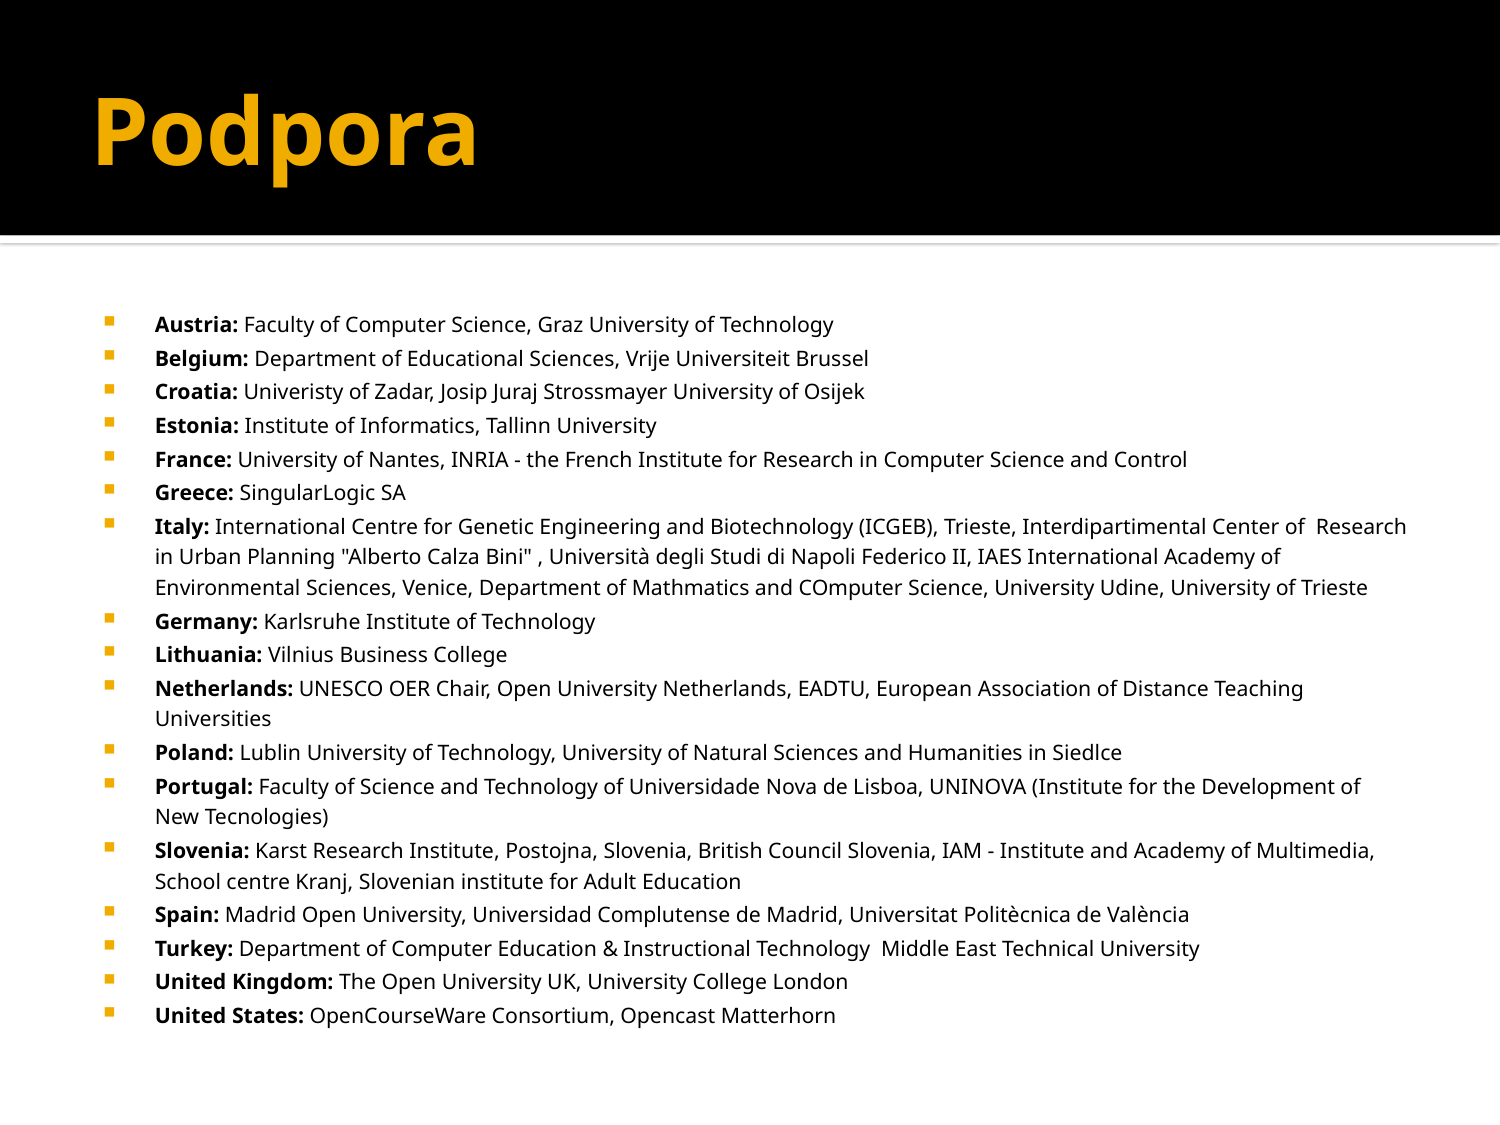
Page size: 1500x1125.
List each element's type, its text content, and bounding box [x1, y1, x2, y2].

title Podpora [75, 25, 1425, 231]
list Austria: Faculty of Computer Science, Graz University of Technology Belgium: Department of Educational Sciences, Vrije Universiteit Brussel Croatia: Univeristy of Zadar, Josip Juraj Strossmayer University of Osijek Estonia: Institute of Informatics, Tallinn University France: University of Nantes, INRIA - the French Institute for Research in Computer Science and Control Greece: SingularLogic SA Italy: International Centre for Genetic Engineering and Biotechnology (ICGEB), Trieste, Interdipartimental Center of Research in Urban Planning "Alberto Calza Bini" , Università degli Studi di Napoli Federico II, IAES International Academy of Environmental Sciences, Venice, Department of Mathmatics and COmputer Science, University Udine, University of Trieste Germany: Karlsruhe Institute of Technology Lithuania: Vilnius Business College Netherlands: UNESCO OER Chair, Open University Netherlands, EADTU, European Association of Distance Teaching Universities Poland: Lublin University of Technology, University of Natural Sciences and Humanities in Siedlce Portugal: Faculty of Science and Technology of Universidade Nova de Lisboa, UNINOVA (Institute for the Development of New Tecnologies) Slovenia: Karst Research Institute, Postojna, Slovenia, British Council Slovenia, IAM - Institute and Academy of Multimedia, School centre Kranj, Slovenian institute for Adult Education Spain: Madrid Open University, Universidad Complutense de Madrid, Universitat Politècnica de València Turkey: Department of Computer Education & Instructional Technology Middle East Technical University United Kingdom: The Open University UK, University College London United States: OpenCourseWare Consortium, Opencast Matterhorn [75, 291, 1425, 1050]
